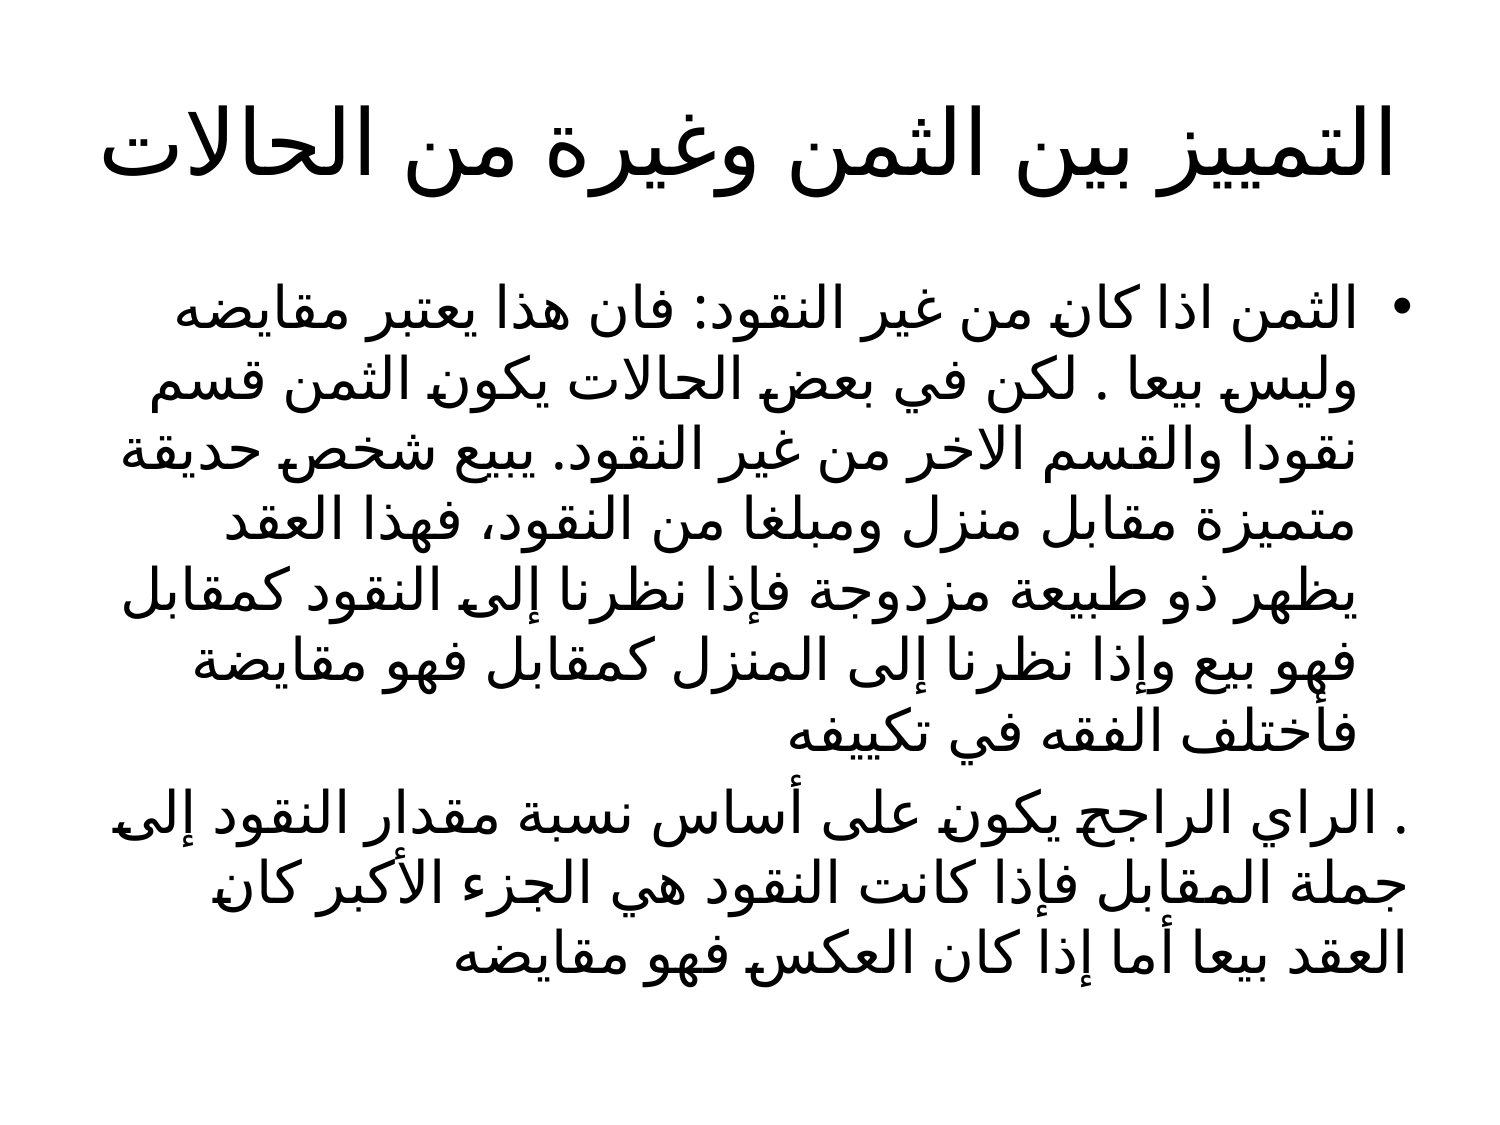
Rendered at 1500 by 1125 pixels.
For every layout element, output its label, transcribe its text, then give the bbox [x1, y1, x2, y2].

list الثمن اذا كان من غير النقود: فان هذا يعتبر مقايضه وليس بيعا . لكن في بعض الحالات يكون الثمن قسم نقودا والقسم الاخر من غير النقود. يبيع شخص حديقة متميزة مقابل منزل ومبلغا من النقود، فهذا العقد يظهر ذو طبيعة مزدوجة فإذا نظرنا إلى النقود كمقابل فهو بيع وإذا نظرنا إلى المنزل كمقابل فهو مقايضة فأختلف الفقه في تكييفه . الراي الراجح يكون على أساس نسبة مقدار النقود إلى جملة المقابل فإذا كانت النقود هي الجزء الأكبر كان العقد بيعا أما إذا كان العكس فهو مقايضه [75, 262, 1425, 1005]
title التمييز بين الثمن وغيرة من الحالات [75, 45, 1425, 233]
